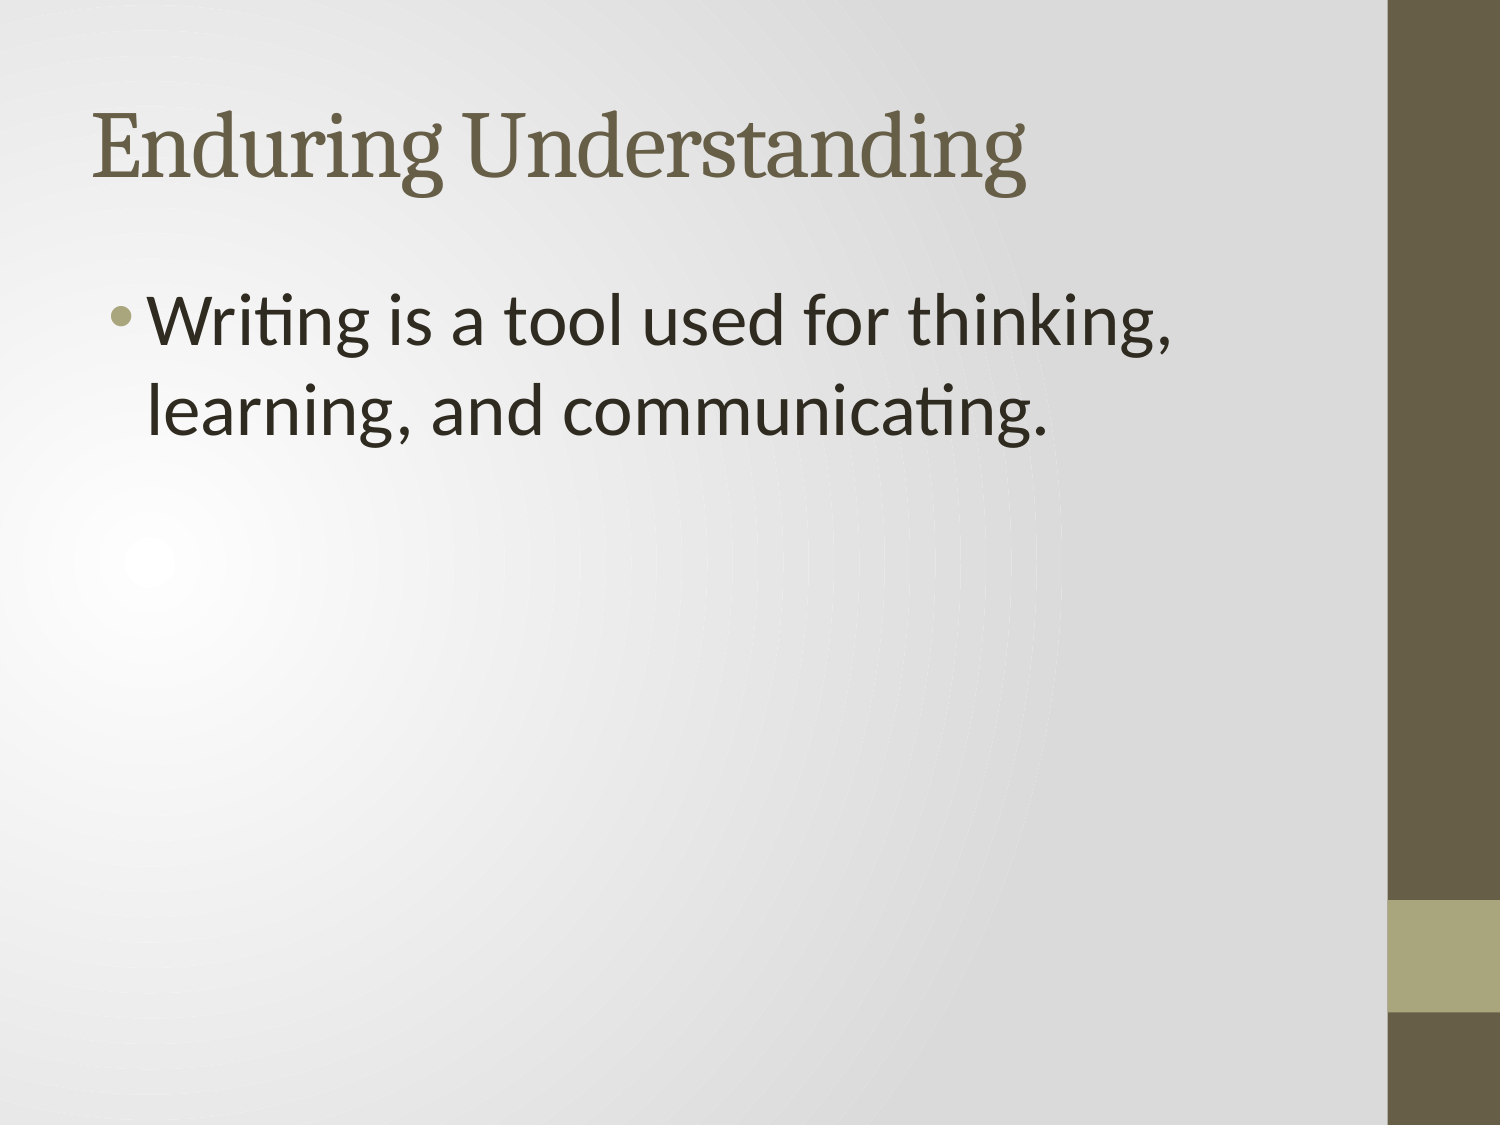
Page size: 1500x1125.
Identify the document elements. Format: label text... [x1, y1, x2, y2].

list Writing is a tool used for thinking, learning, and communicating. [75, 262, 1325, 1050]
title Enduring Understanding [75, 45, 1325, 233]
